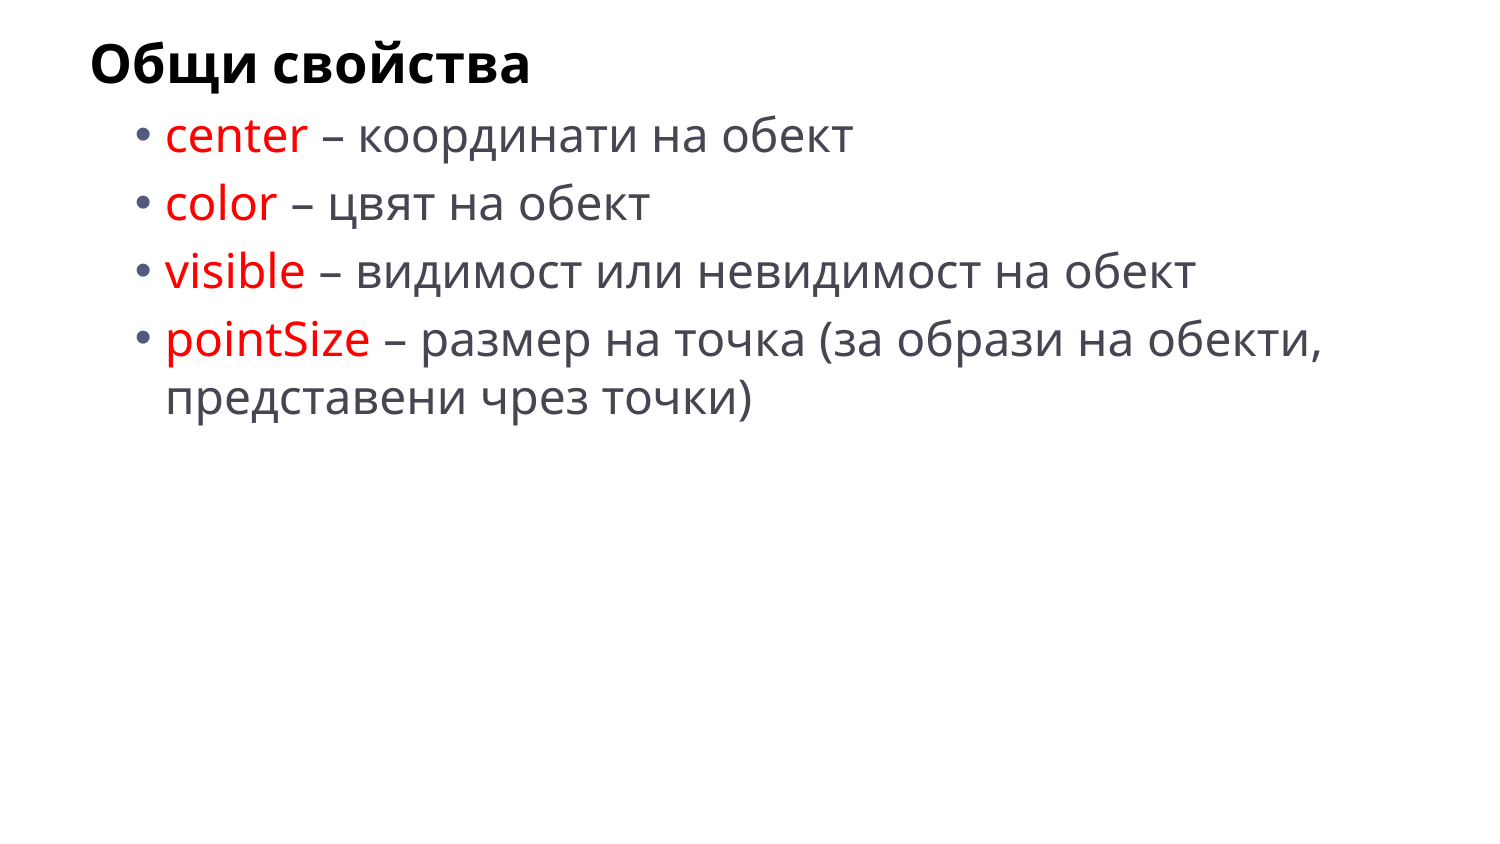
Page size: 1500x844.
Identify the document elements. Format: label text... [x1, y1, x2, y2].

list Общи свойства center – координати на обект color – цвят на обект visible – видимост или невидимост на обект pointSize – размер на точка (за образи на обекти, представени чрез точки) [75, 21, 1475, 835]
